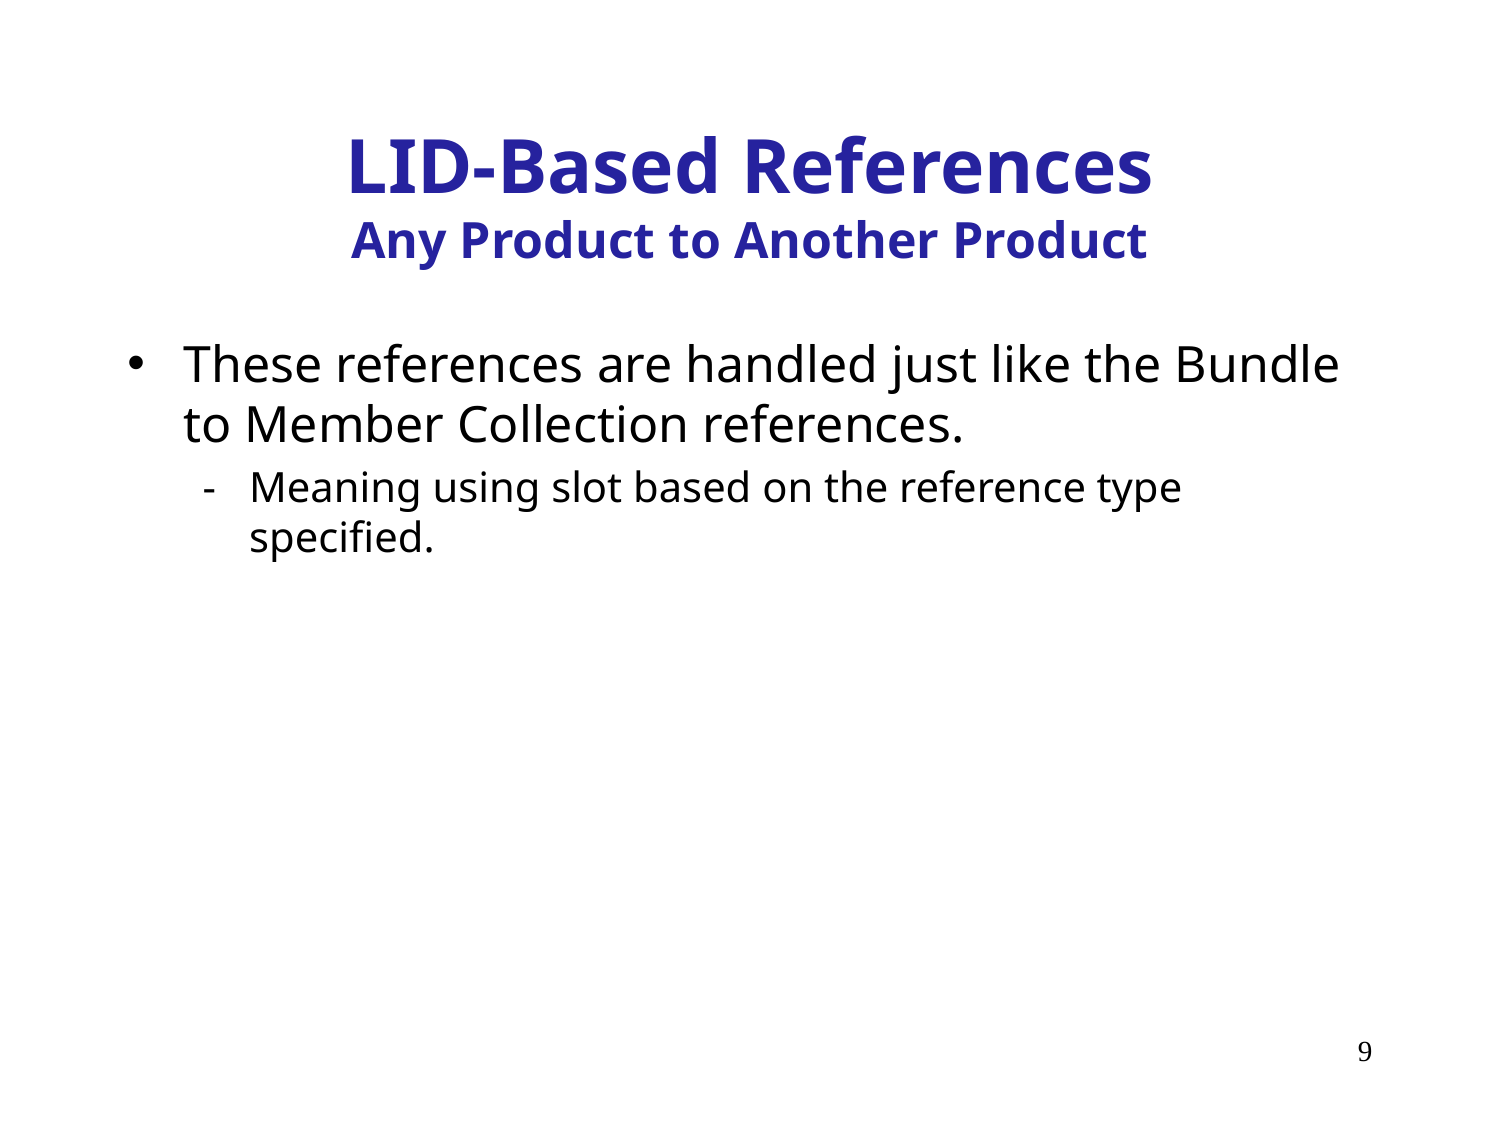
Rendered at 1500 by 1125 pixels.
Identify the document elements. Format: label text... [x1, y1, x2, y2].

title LID-Based References Any Product to Another Product [112, 99, 1388, 288]
slide_number 9 [1074, 1024, 1388, 1101]
list These references are handled just like the Bundle to Member Collection references. Meaning using slot based on the reference type specified. [112, 324, 1388, 1001]
